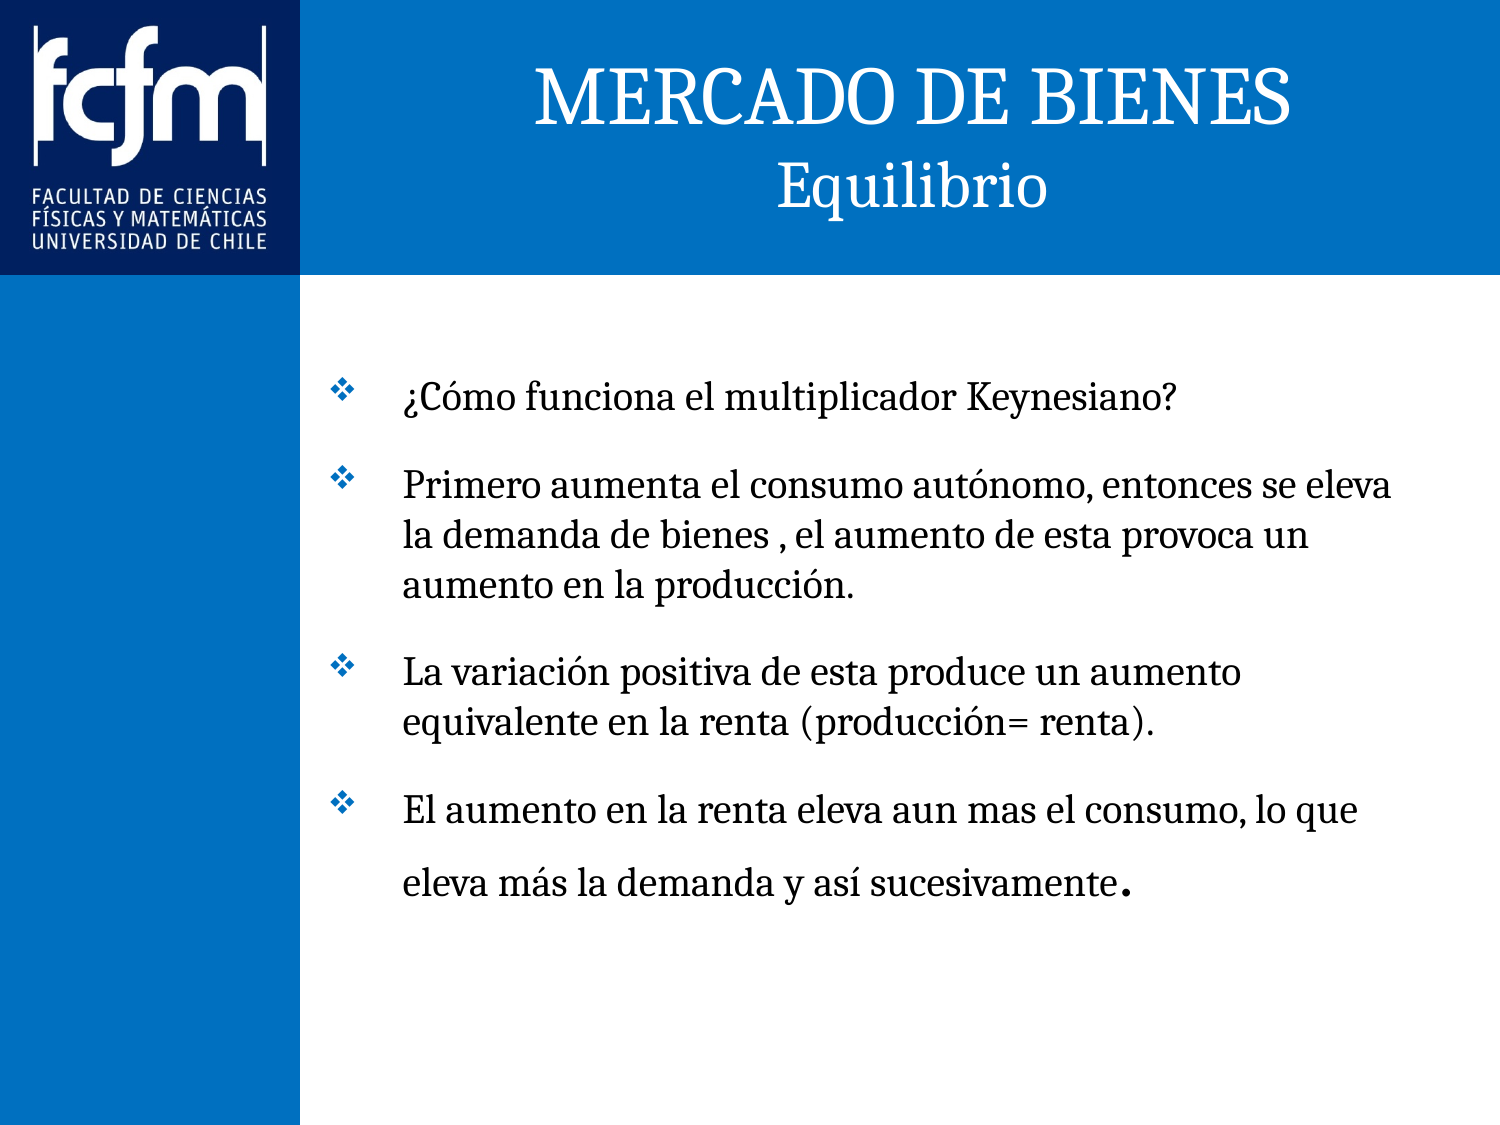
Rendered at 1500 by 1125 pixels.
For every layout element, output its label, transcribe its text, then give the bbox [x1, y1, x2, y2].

text_box MERCADO DE BIENES Equilibrio [399, 37, 1425, 225]
text_box ¿Cómo funciona el multiplicador Keynesiano? Primero aumenta el consumo autónomo, entonces se eleva la demanda de bienes , el aumento de esta provoca un aumento en la producción. La variación positiva de esta produce un aumento equivalente en la renta (producción= renta). El aumento en la renta eleva aun mas el consumo, lo que eleva más la demanda y así sucesivamente. [312, 361, 1416, 1066]
picture [29, 18, 272, 254]
